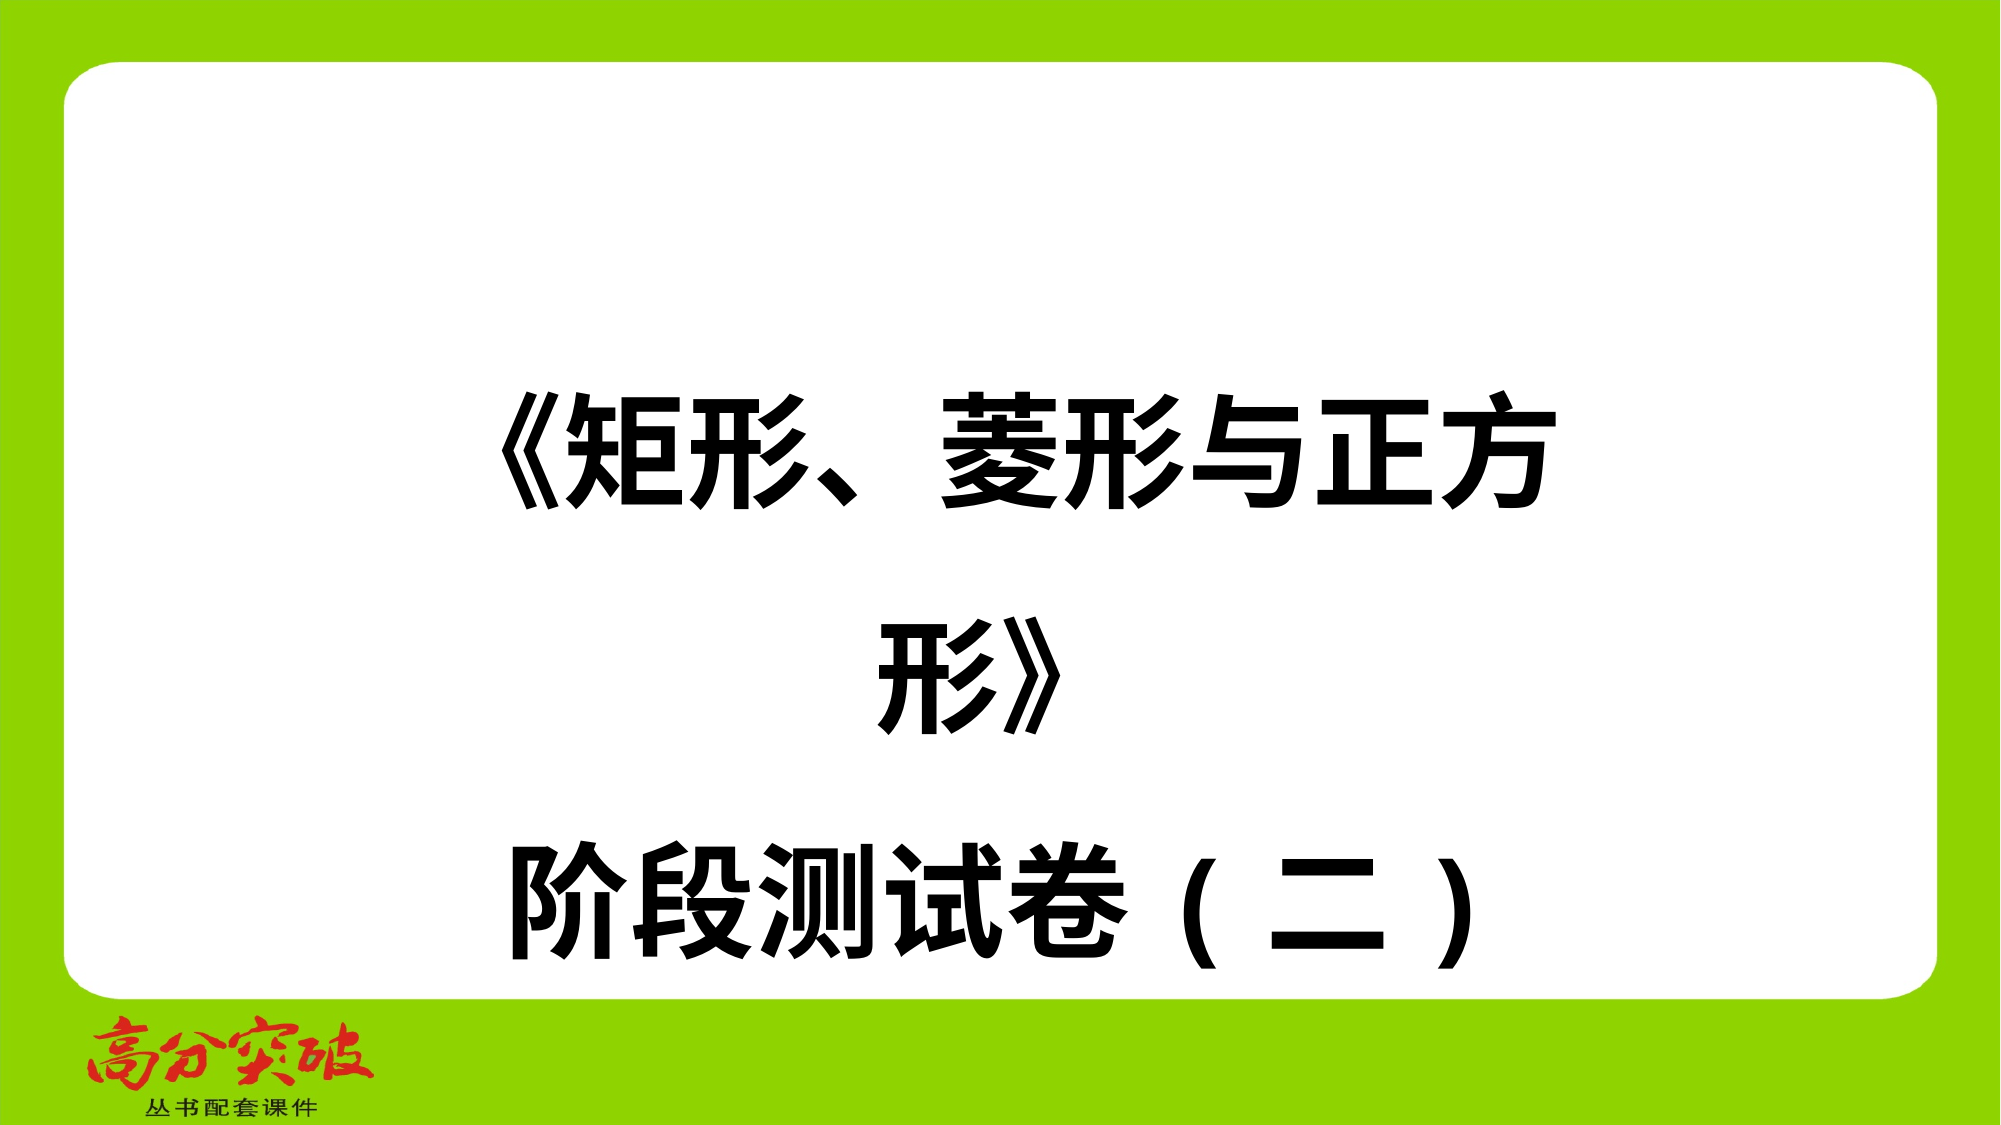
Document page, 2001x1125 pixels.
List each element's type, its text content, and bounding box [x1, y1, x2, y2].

picture [0, 0, 2001, 1125]
text_box 《矩形、菱形与正方形》 阶段测试卷(二) [318, 290, 1682, 981]
